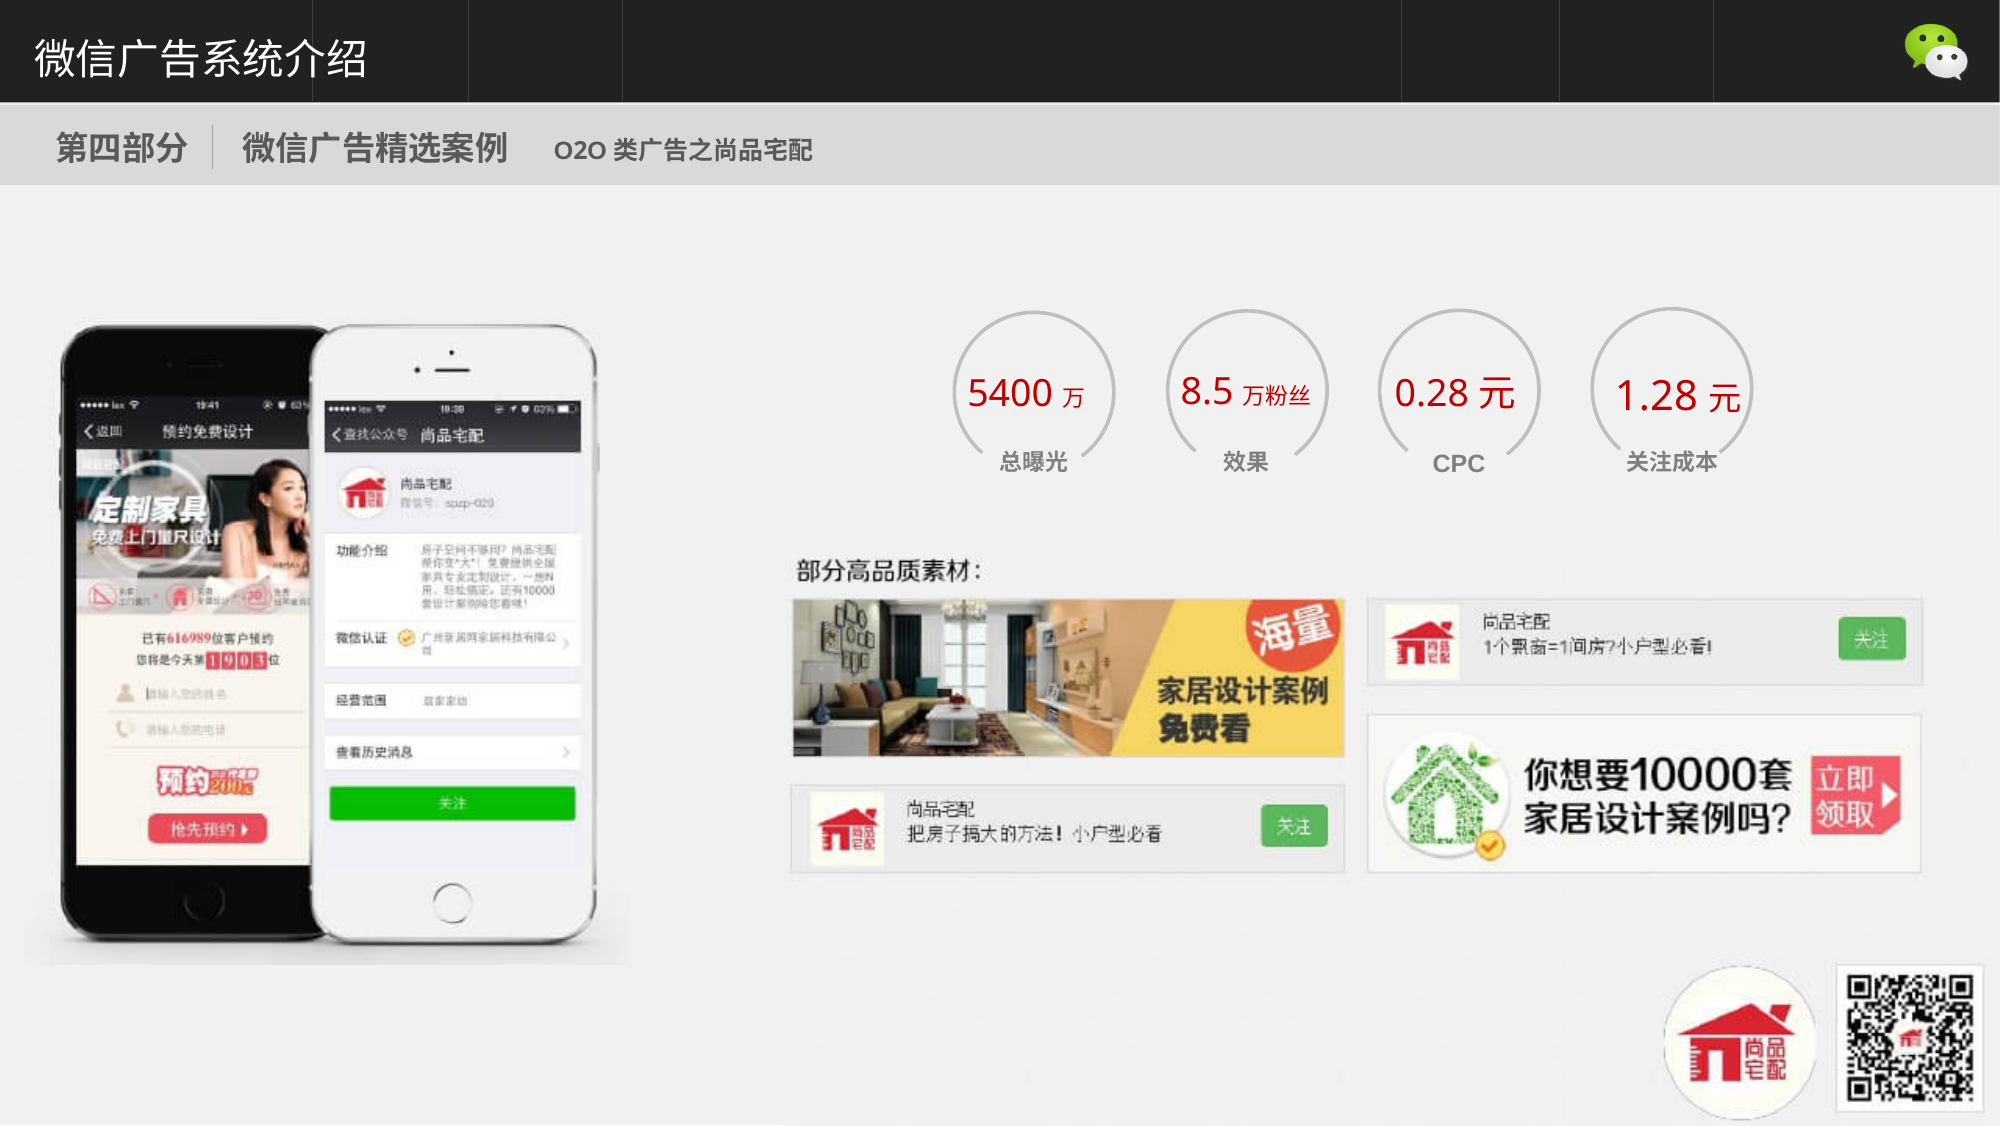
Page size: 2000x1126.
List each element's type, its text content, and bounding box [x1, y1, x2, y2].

text_box 8.5万粉丝 [1165, 359, 1343, 420]
text_box 5400万 [952, 361, 1130, 422]
text_box [1088, 422, 1113, 457]
text_box [1588, 304, 1751, 440]
text_box 效果 [1192, 440, 1302, 483]
text_box O2O类广告之尚品宅配 [539, 127, 878, 173]
text_box [1380, 306, 1538, 361]
text_box [1375, 366, 1379, 414]
title 微信广告精选案例 [227, 119, 693, 176]
text_box 总曝光 [979, 440, 1088, 483]
text_box 关注成本 [1603, 440, 1743, 483]
text_box [955, 422, 979, 456]
list 微信广告系统介绍 [19, 19, 882, 98]
picture [782, 536, 2000, 1126]
picture [1890, 12, 1980, 97]
text_box [1169, 306, 1325, 359]
text_box [1169, 420, 1192, 454]
text_box 0.28元 [1379, 361, 1557, 422]
text_box CPC [1404, 440, 1514, 486]
text_box [1514, 422, 1537, 454]
picture [0, 310, 630, 965]
text_box [1302, 420, 1326, 454]
text_box [956, 308, 1112, 361]
list 第四部分 [40, 119, 209, 176]
text_box 1.28元 [1600, 361, 1778, 427]
text_box [1382, 422, 1404, 453]
